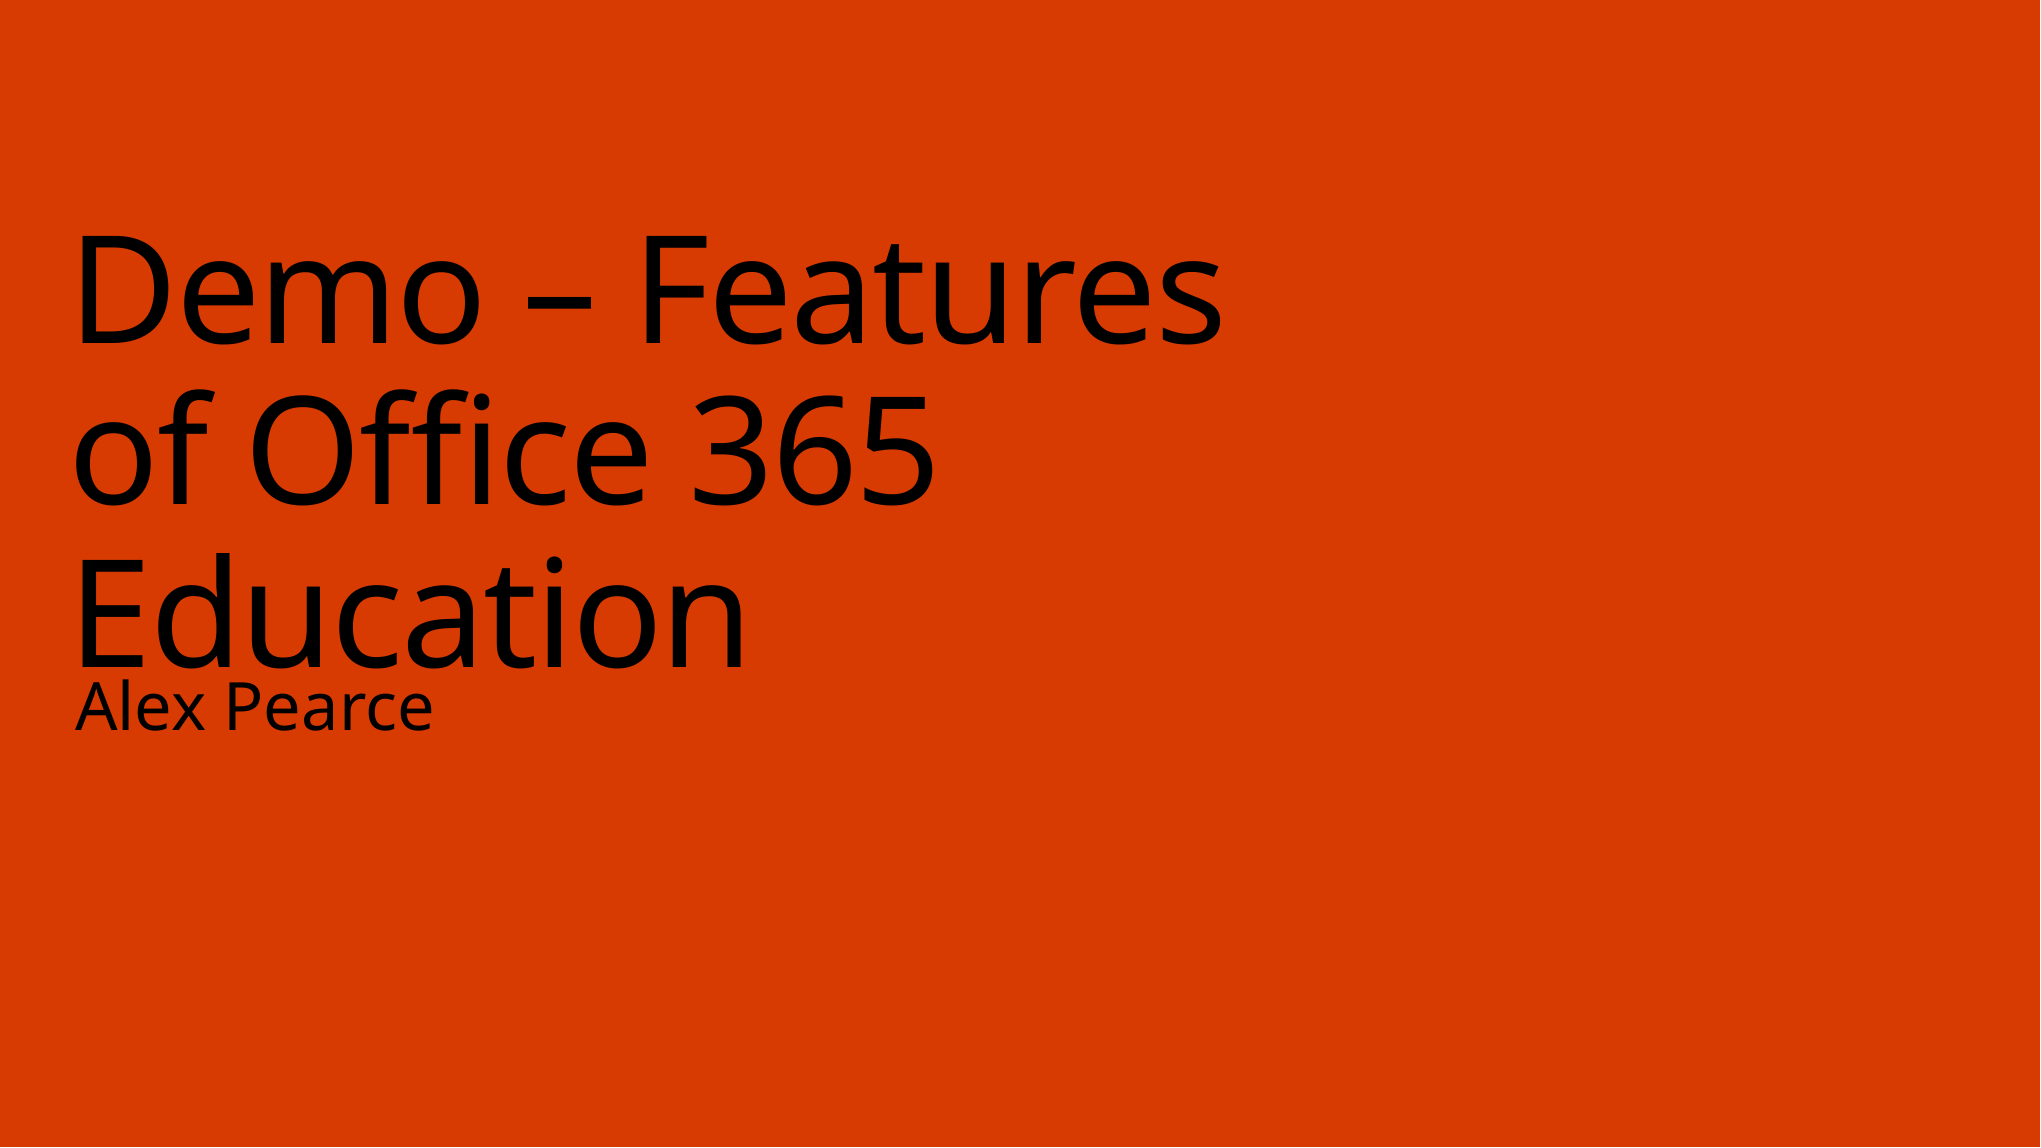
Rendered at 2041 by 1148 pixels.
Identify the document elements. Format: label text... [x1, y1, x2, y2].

title Demo – Features of Office 365 Education [45, 198, 1395, 556]
list Alex Pearce [45, 648, 1396, 770]
